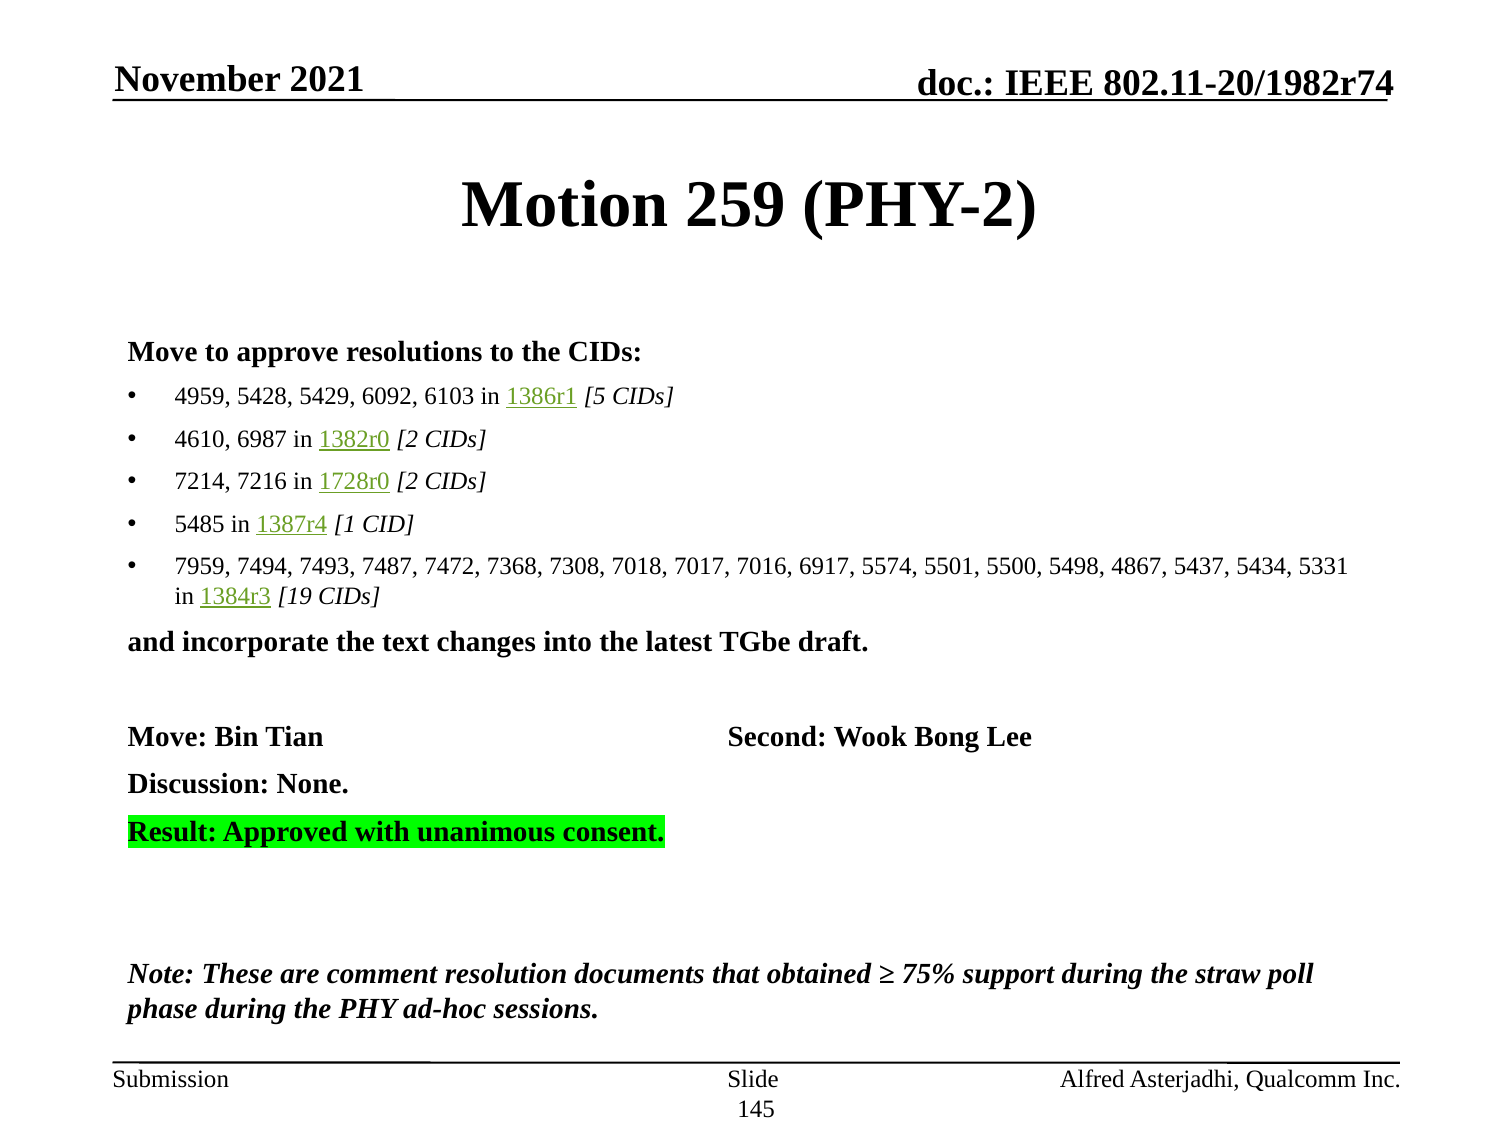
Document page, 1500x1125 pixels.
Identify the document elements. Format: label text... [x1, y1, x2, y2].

list Move to approve resolutions to the CIDs: 4959, 5428, 5429, 6092, 6103 in 1386r1 [5 CIDs] 4610, 6987 in 1382r0 [2 CIDs] 7214, 7216 in 1728r0 [2 CIDs] 5485 in 1387r4 [1 CID] 7959, 7494, 7493, 7487, 7472, 7368, 7308, 7018, 7017, 7016, 6917, 5574, 5501, 5500, 5498, 4867, 5437, 5434, 5331 in 1384r3 [19 CIDs] and incorporate the text changes into the latest TGbe draft. Move: Bin Tian Second: Wook Bong Lee Discussion: None. Result: Approved with unanimous consent. Note: These are comment resolution documents that obtained ≥ 75% support during the straw poll phase during the PHY ad-hoc sessions. [112, 324, 1388, 1063]
title Motion 259 (PHY-2) [112, 112, 1388, 288]
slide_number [114, 54, 423, 100]
slide_number Slide 145 [712, 1061, 800, 1123]
footer Alfred Asterjadhi, Qualcomm Inc. [878, 1061, 1402, 1093]
